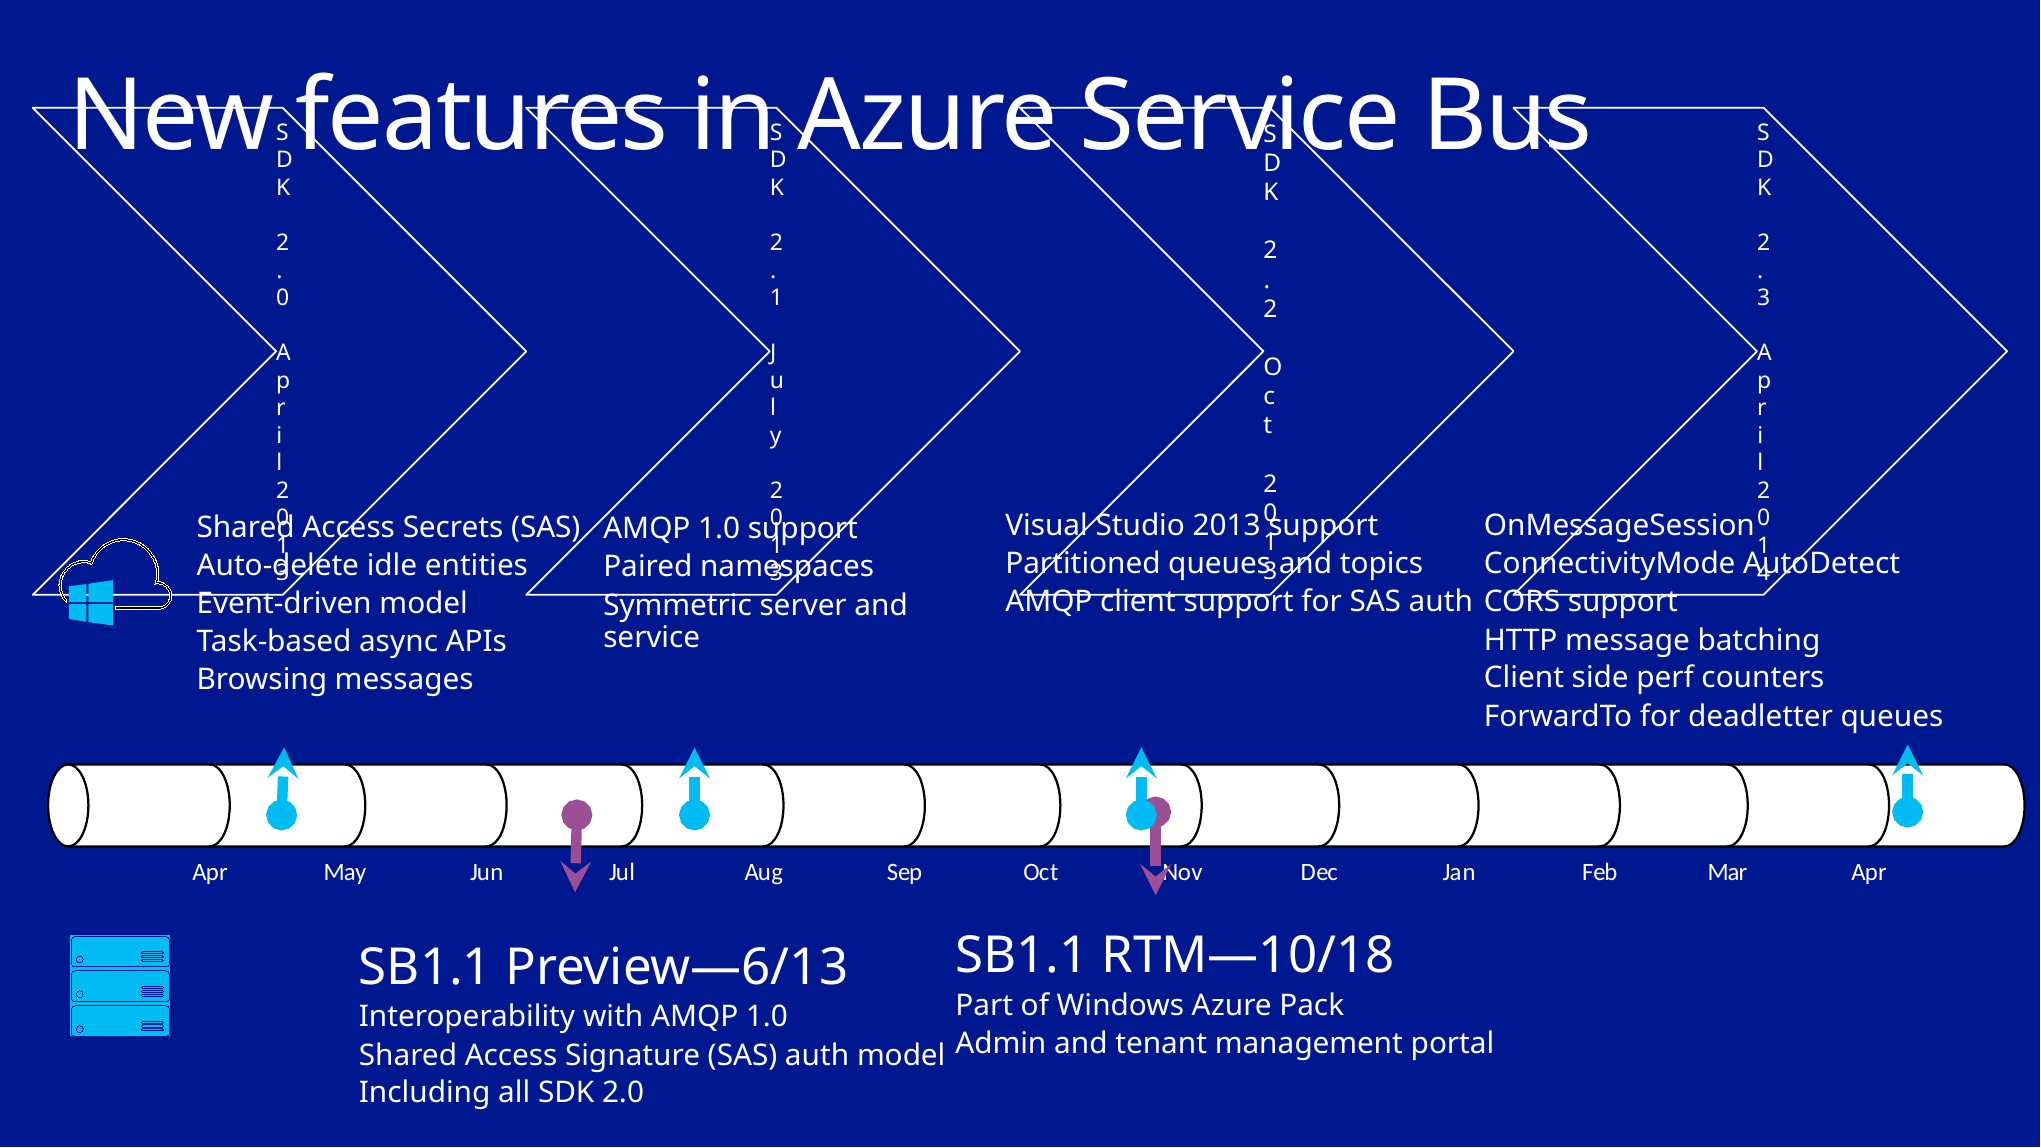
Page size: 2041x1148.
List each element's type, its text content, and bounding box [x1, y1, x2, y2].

text_box Visual Studio 2013 support Partitioned queues and topics AMQP client support for SAS auth [990, 596, 1469, 759]
text_box OnMessageSession ConnectivityMode AutoDetect CORS support HTTP message batching Client side perf counters ForwardTo for deadletter queues [1469, 596, 1995, 759]
text_box SB1.1 Preview—6/13 Interoperability with AMQP 1.0 Shared Access Signature (SAS) auth model Including all SDK 2.0 [344, 932, 940, 1148]
title New features in Azure Service Bus [45, 48, 1996, 107]
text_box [68, 933, 171, 1038]
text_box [32, 107, 2008, 596]
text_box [281, 747, 285, 816]
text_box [574, 814, 578, 893]
text_box SB1.1 RTM—10/18 Part of Windows Azure Pack Admin and tenant management portal [940, 921, 1606, 1148]
picture [43, 759, 2028, 900]
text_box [56, 535, 173, 628]
text_box Shared Access Secrets (SAS) Auto-delete idle entities Event-driven model Task-based async APIs Browsing messages [181, 596, 578, 759]
text_box AMQP 1.0 support Paired namespaces Symmetric server and service [578, 596, 990, 759]
